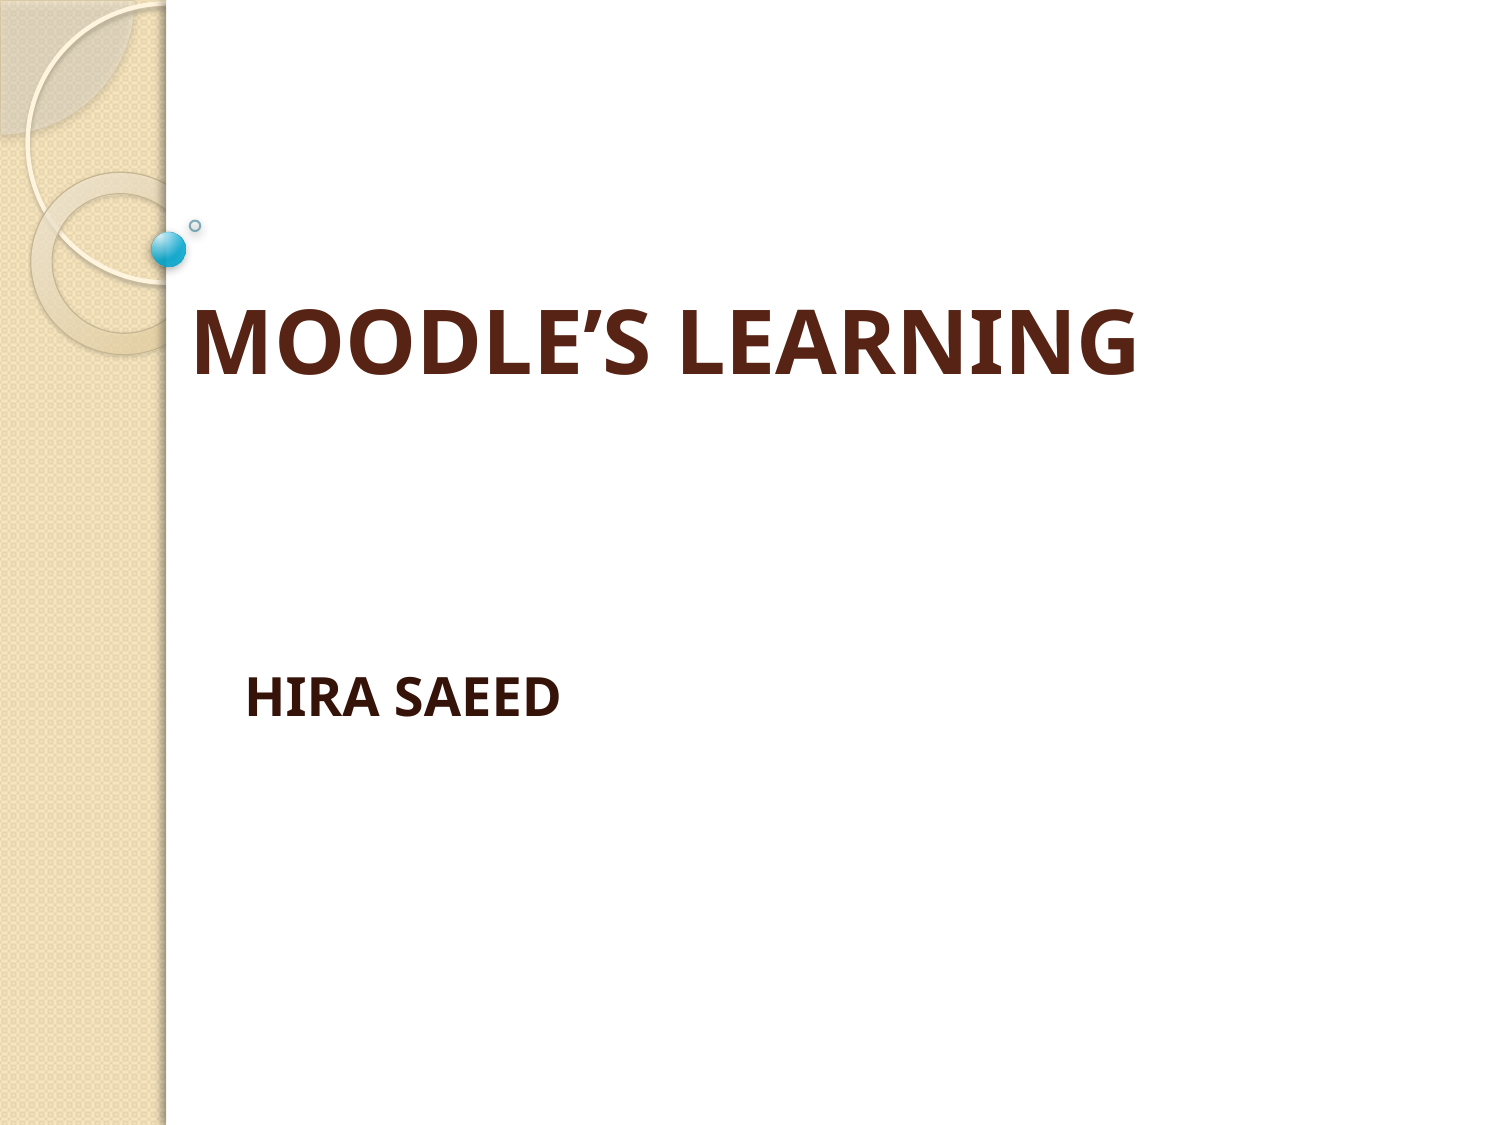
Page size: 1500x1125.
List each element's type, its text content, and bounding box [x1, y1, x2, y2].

title MOODLE’S LEARNING [174, 200, 1390, 400]
subtitle HIRA SAEED [225, 662, 1440, 950]
